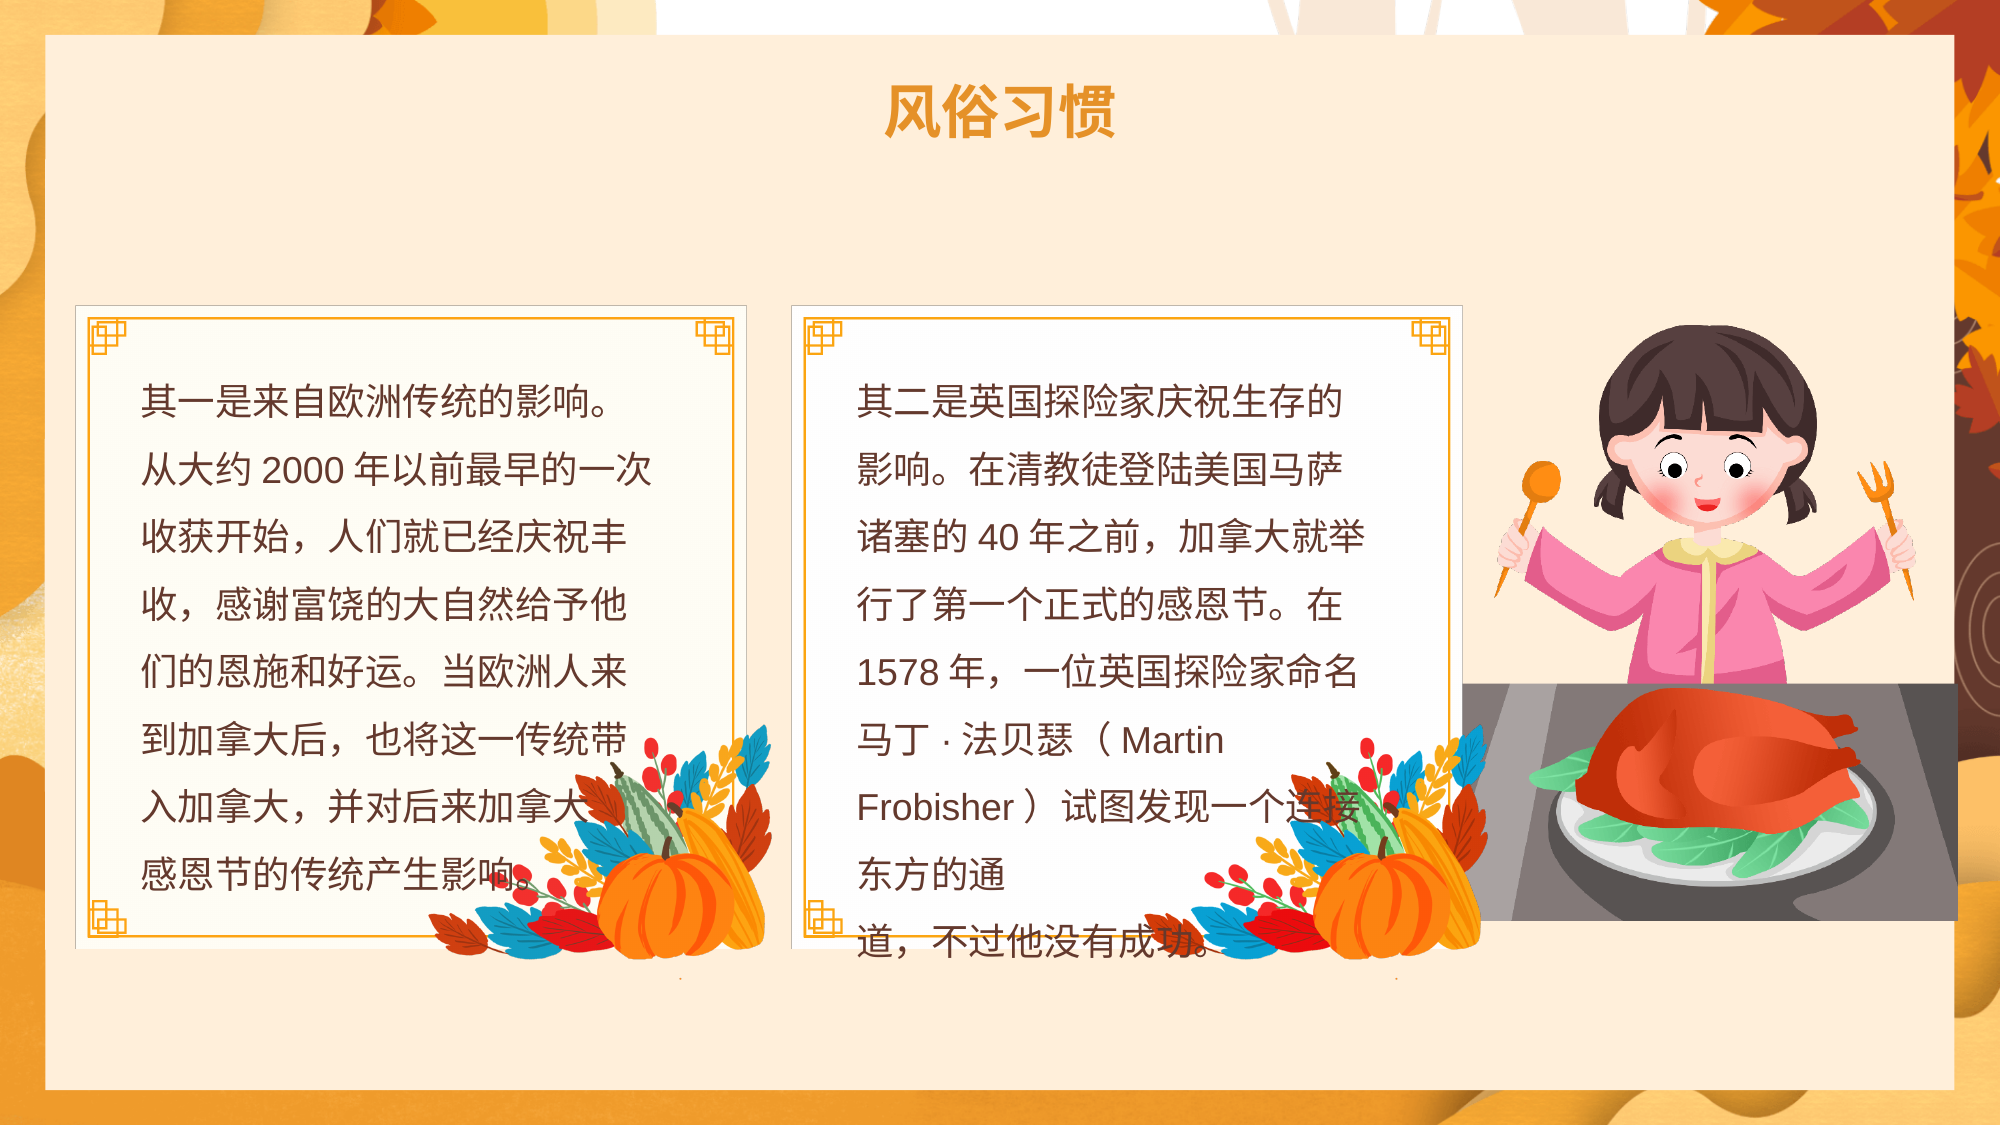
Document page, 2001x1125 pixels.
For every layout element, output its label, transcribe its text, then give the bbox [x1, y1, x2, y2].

text_box 风俗习惯 [868, 67, 1132, 153]
picture [0, 0, 2000, 1125]
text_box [11, 227, 727, 1027]
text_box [727, 227, 1527, 1027]
